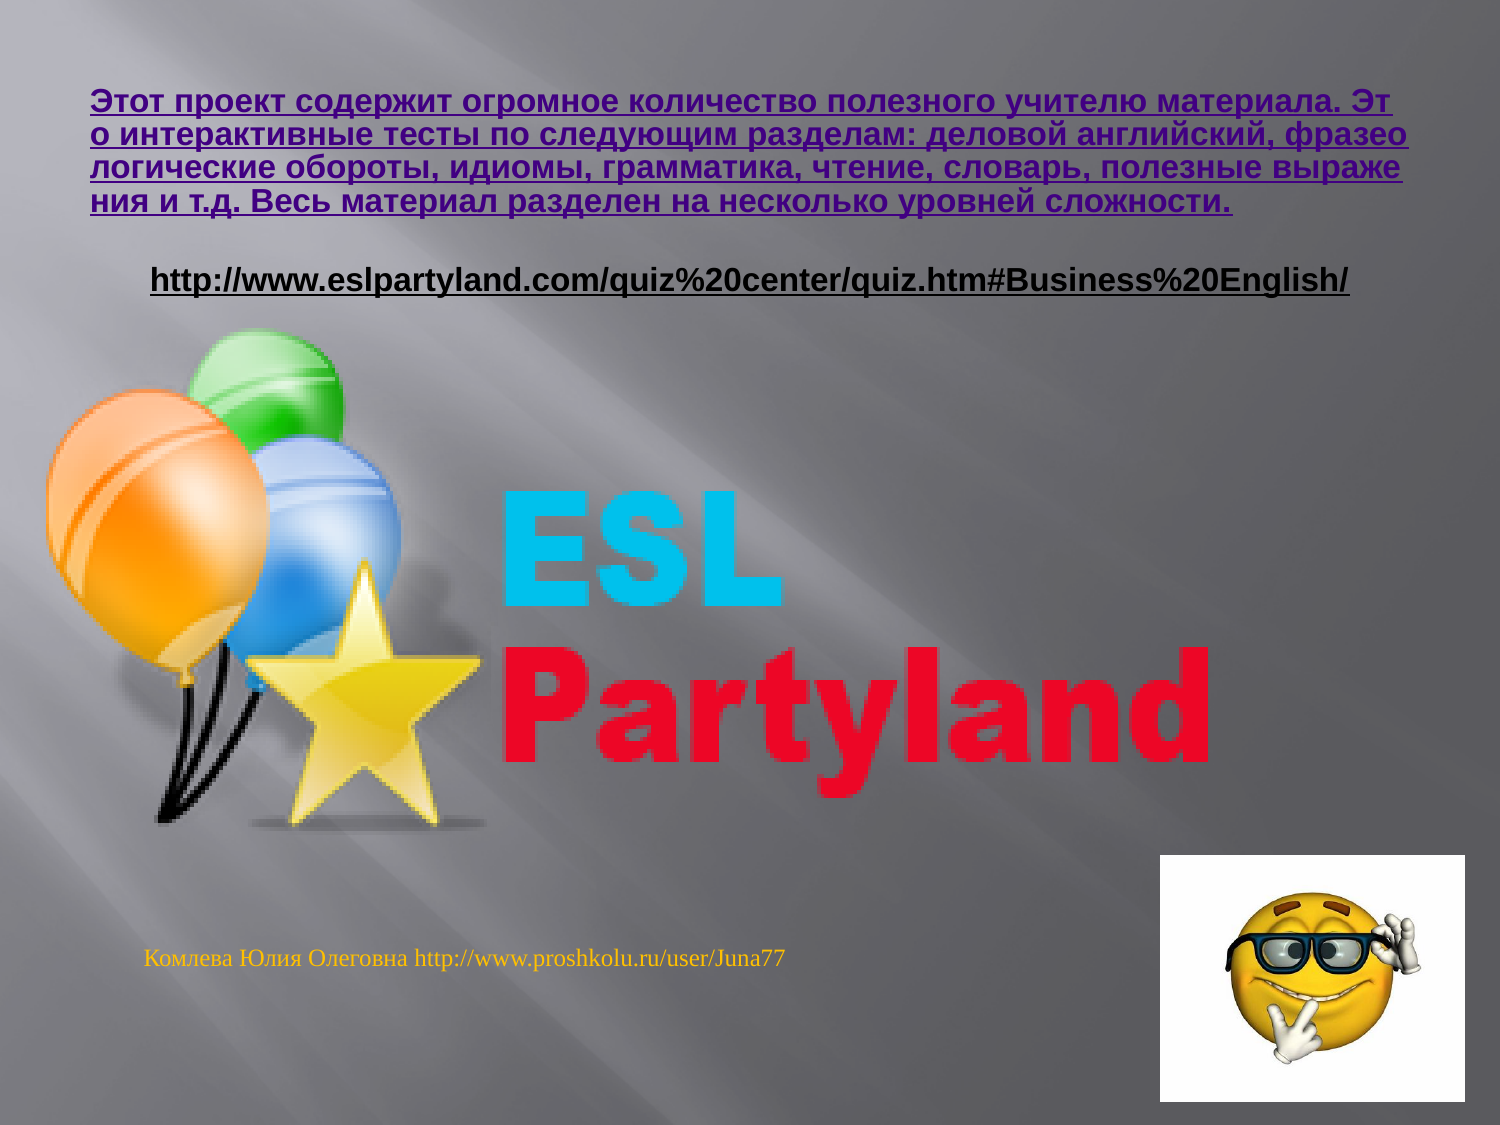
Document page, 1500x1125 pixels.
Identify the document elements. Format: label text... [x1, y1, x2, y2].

picture [1159, 855, 1466, 1102]
text_box Комлева Юлия Олеговна http://www.proshkolu.ru/user/Juna77 [128, 933, 1159, 979]
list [46, 327, 1477, 844]
title Этот проект содержит огромное количество полезного учителю материала. Это интерактивные тесты по следующим разделам: деловой английский, фразеологические обороты, идиомы, грамматика, чтение, словарь, полезные выражения и т.д. Весь материал разделен на несколько уровней сложности. http://www.eslpartyland.com/quiz%20center/quiz.htm#Business%20English/ [75, 45, 1425, 233]
